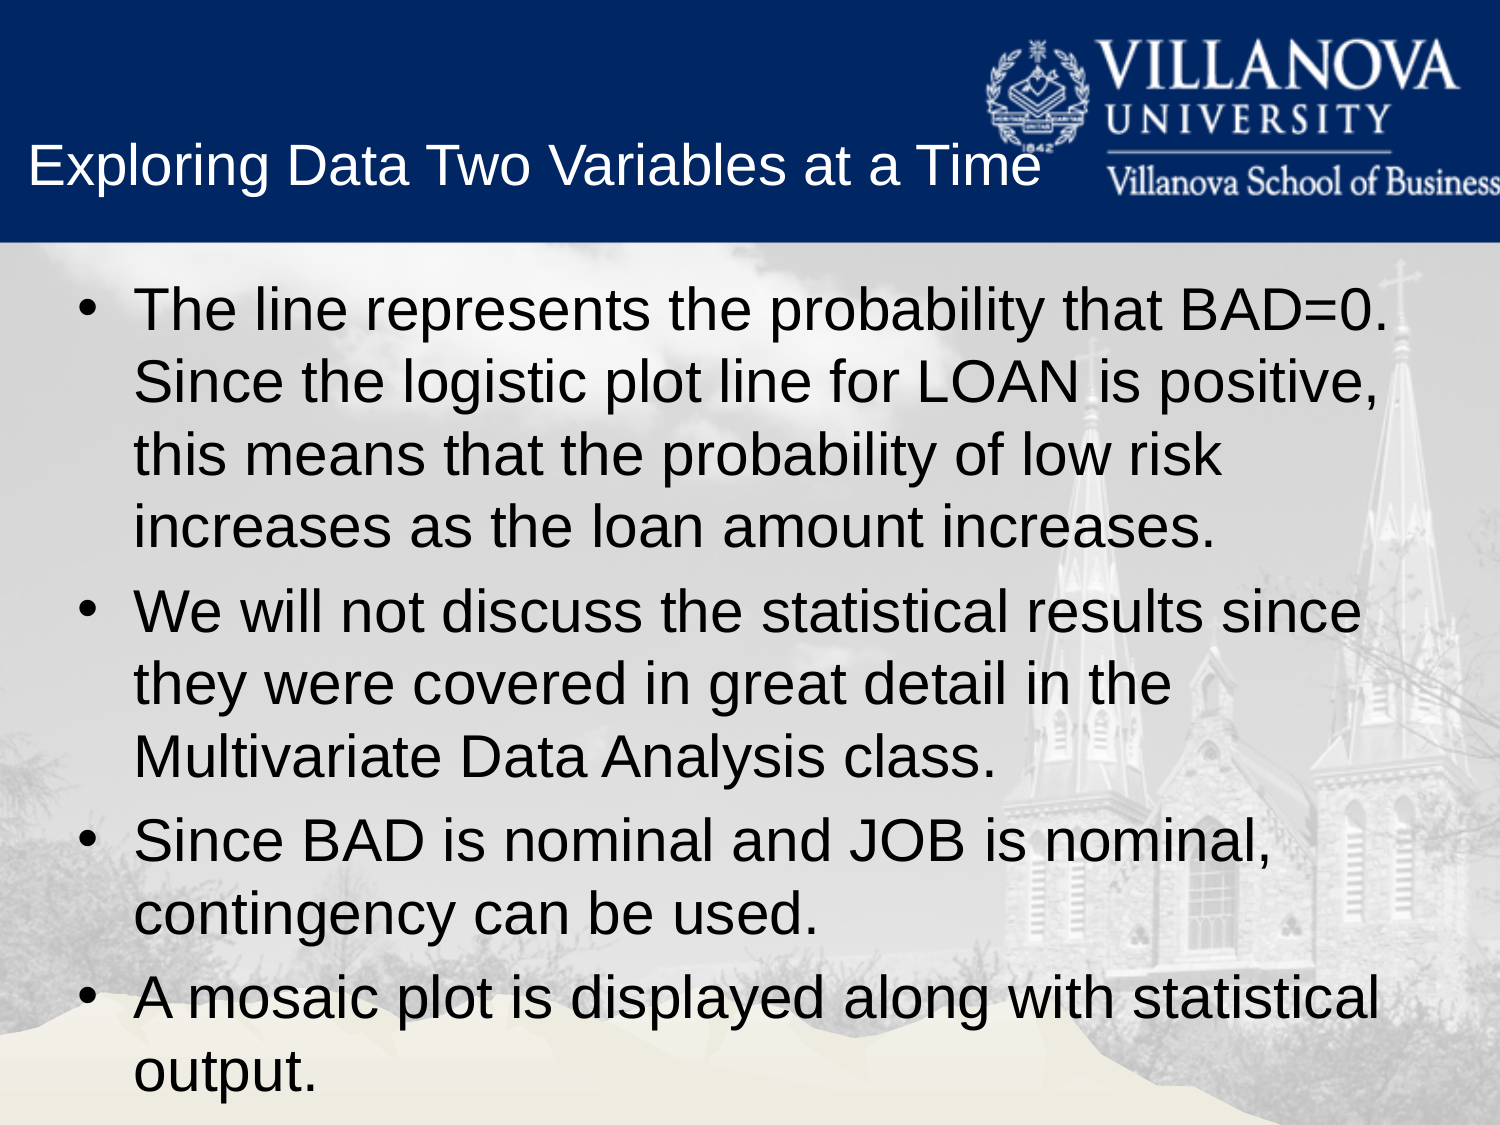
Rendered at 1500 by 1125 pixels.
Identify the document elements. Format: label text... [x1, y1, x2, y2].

picture [552, 1000, 666, 1021]
picture [162, 1000, 212, 1005]
picture [366, 1000, 466, 1022]
list The line represents the probability that BAD=0. Since the logistic plot line for LOAN is positive, this means that the probability of low risk increases as the loan amount increases. We will not discuss the statistical results since they were covered in great detail in the Multivariate Data Analysis class. Since BAD is nominal and JOB is nominal, contingency can be used. A mosaic plot is displayed along with statistical output. [62, 262, 1450, 1000]
picture [0, 0, 1500, 1125]
title Exploring Data Two Variables at a Time [12, 24, 1288, 213]
picture [732, 1000, 1007, 1038]
